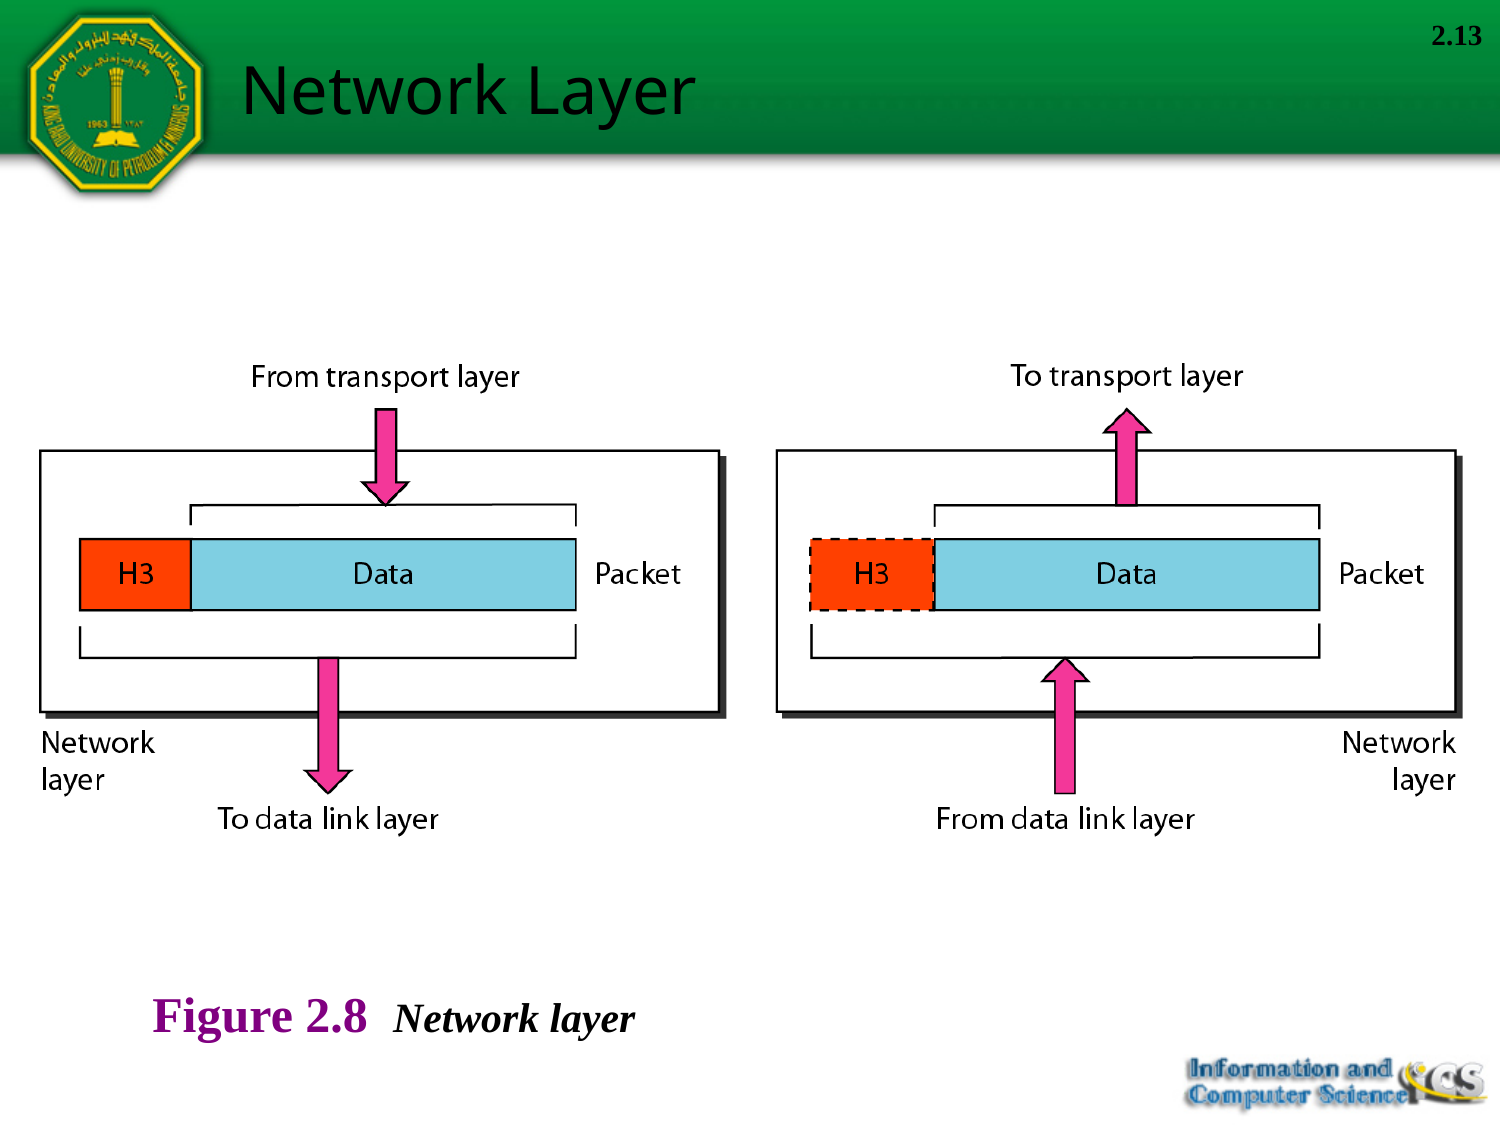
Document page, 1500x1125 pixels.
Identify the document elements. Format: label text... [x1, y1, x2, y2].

text_box Figure 2.8 Network layer [137, 974, 651, 1050]
slide_number 2.13 [1400, 4, 1498, 65]
title Network Layer [225, 24, 1475, 150]
picture [0, 0, 1500, 1125]
